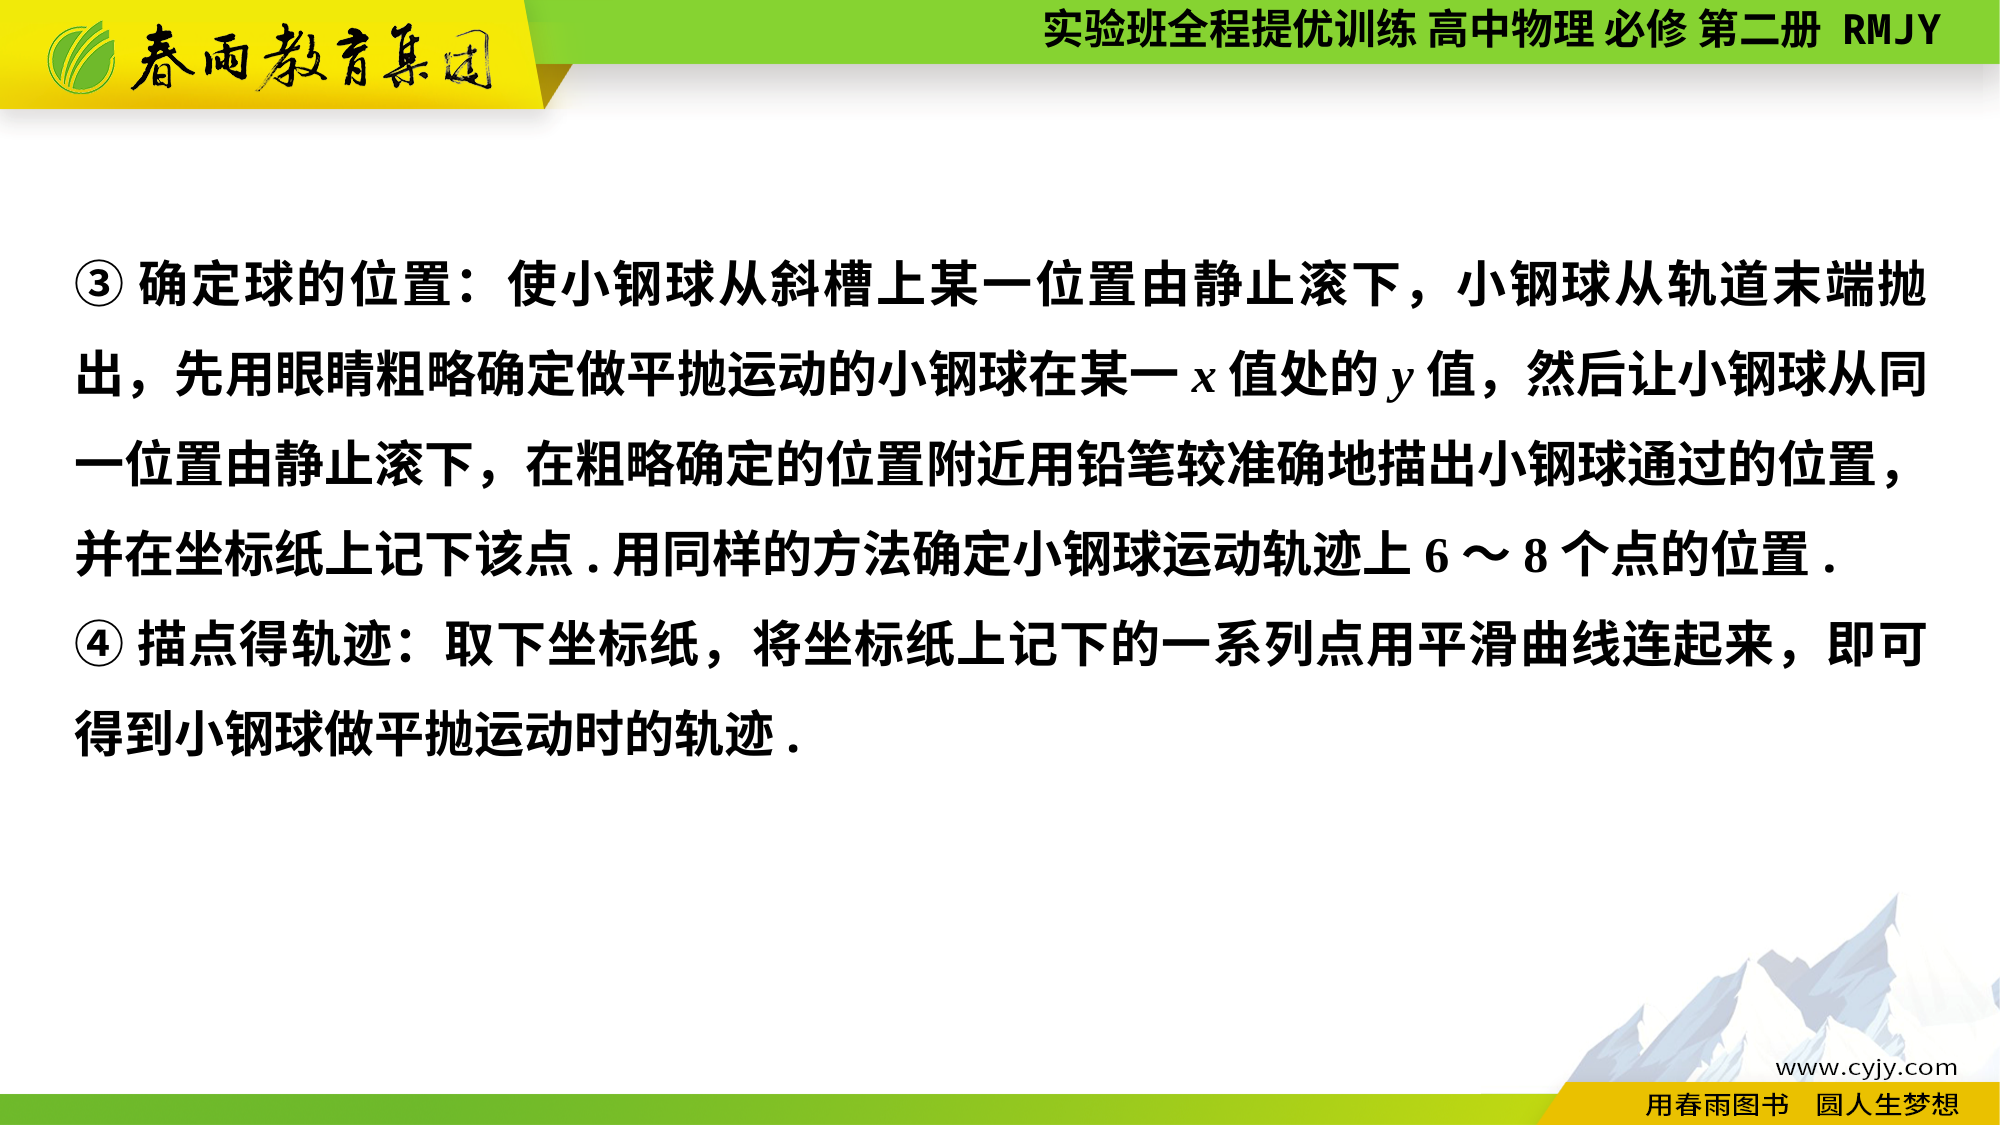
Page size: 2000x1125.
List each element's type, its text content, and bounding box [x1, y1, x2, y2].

list ③确定球的位置：使小钢球从斜槽上某一位置由静止滚下，小钢球从轨道末端抛出，先用眼睛粗略确定做平抛运动的小钢球在某一x值处的y值，然后让小钢球从同一位置由静止滚下，在粗略确定的位置附近用铅笔较准确地描出小钢球通过的位置，并在坐标纸上记下该点.用同样的方法确定小钢球运动轨迹上6～8个点的位置. ④描点得轨迹：取下坐标纸，将坐标纸上记下的一系列点用平滑曲线连起来，即可得到小钢球做平抛运动时的轨迹. [59, 214, 1944, 776]
picture [0, 0, 2000, 1125]
